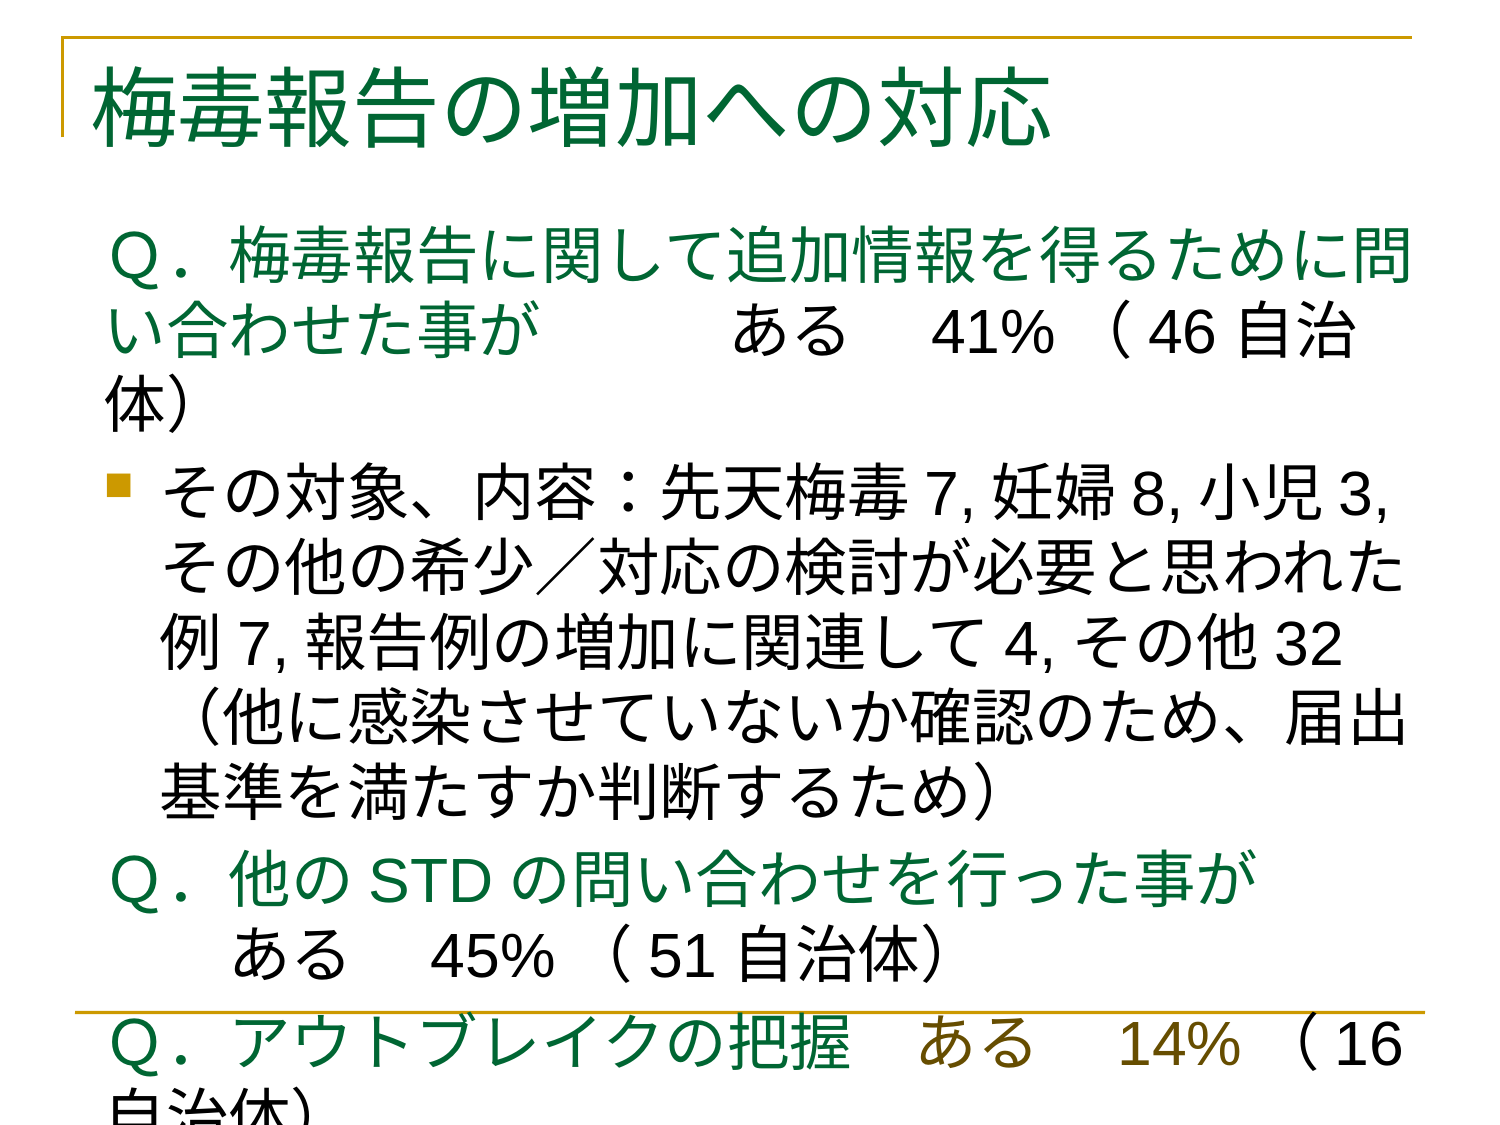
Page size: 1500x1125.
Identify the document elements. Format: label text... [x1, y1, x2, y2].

list Ｑ．梅毒報告に関して追加情報を得るために問い合わせた事が ある 41%（46自治体） その対象、内容：先天梅毒7,妊婦8,小児3,その他の希少／対応の検討が必要と思われた例7,報告例の増加に関連して4,その他32（他に感染させていないか確認のため、届出基準を満たすか判断するため） Ｑ．他のSTDの問い合わせを行った事が ある 45%（51自治体） Ｑ．アウトブレイクの把握 ある 14%（16自治体） 梅毒12、A型肝炎１ [88, 207, 1459, 1095]
title 梅毒報告の増加への対応 [74, 45, 1426, 233]
